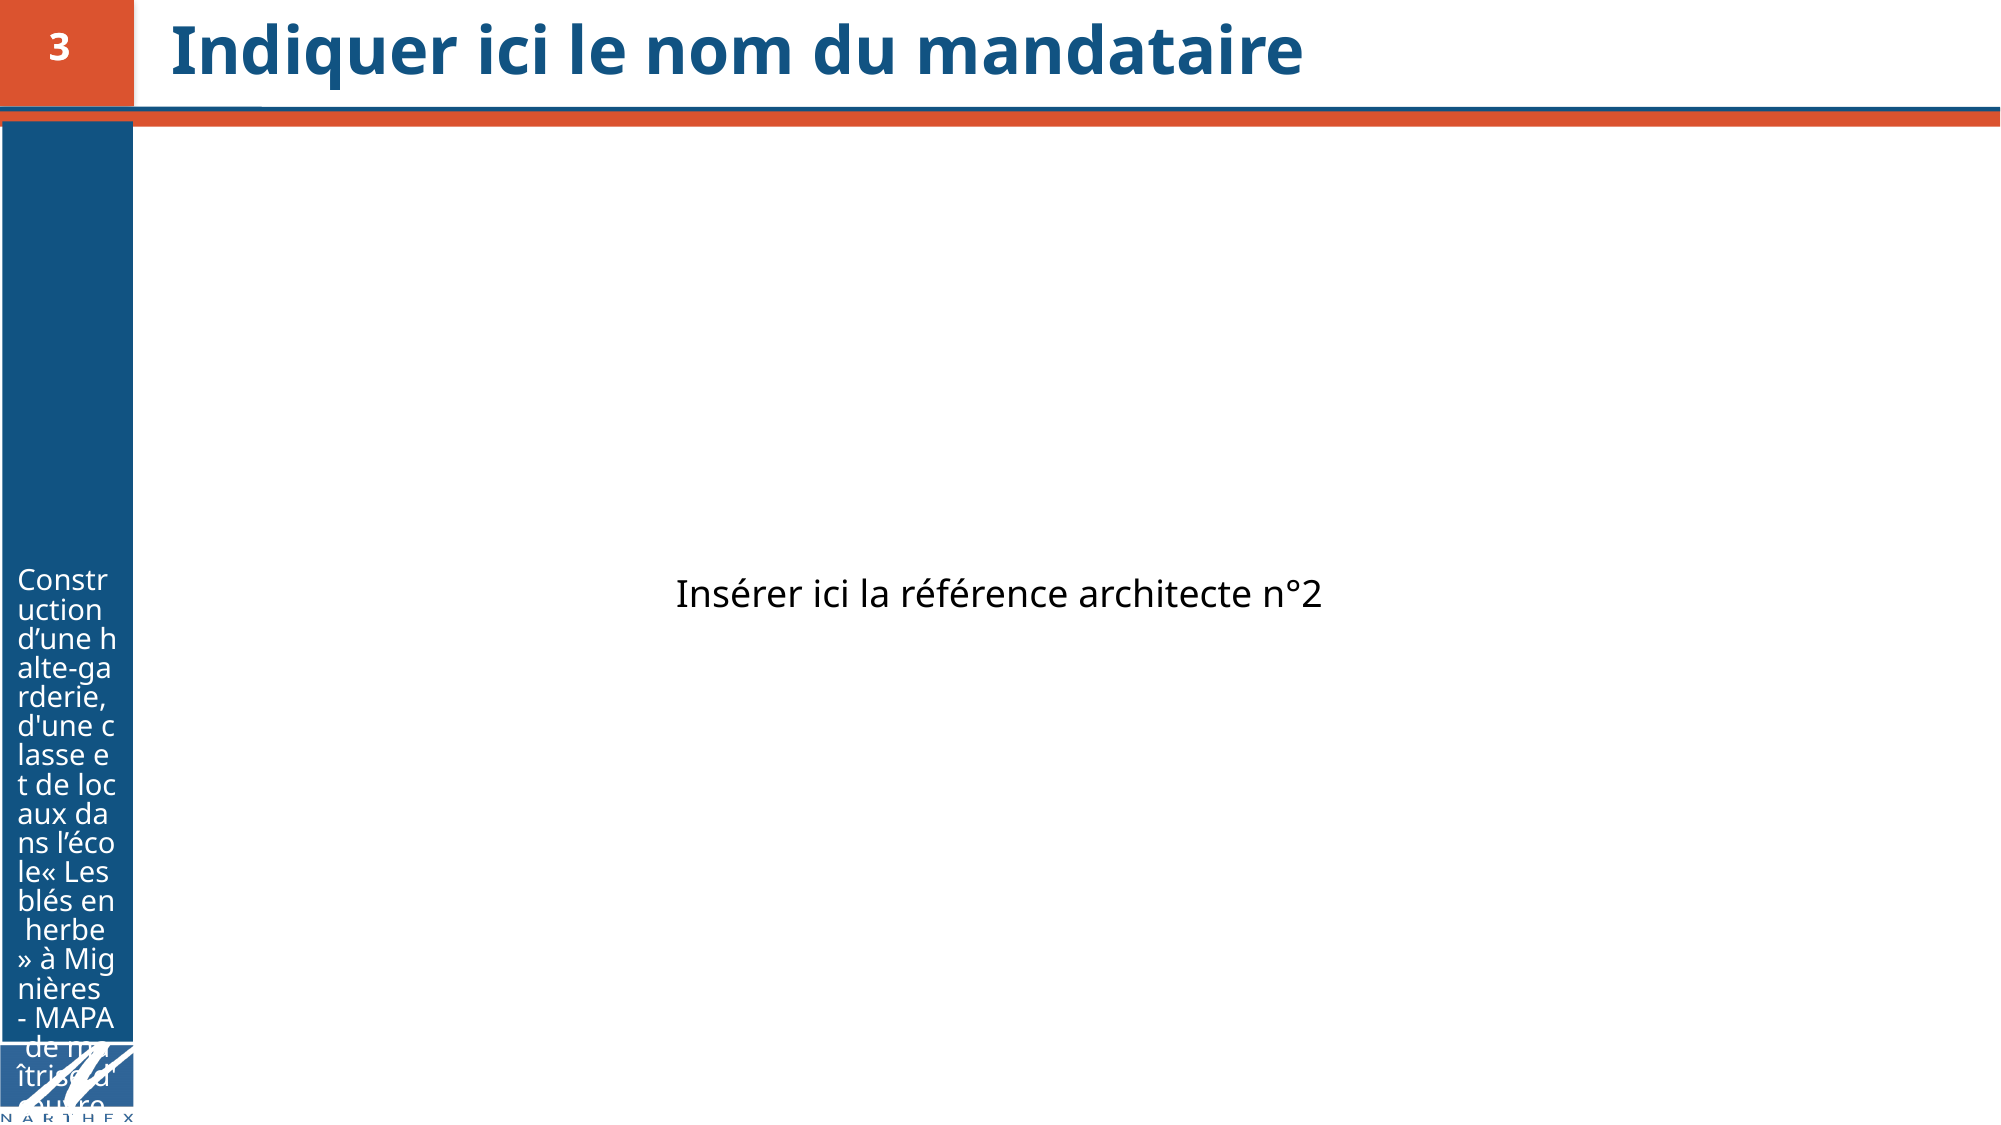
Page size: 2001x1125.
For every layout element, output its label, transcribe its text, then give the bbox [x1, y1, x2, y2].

text_box Insérer ici la référence architecte n°2 [661, 562, 1339, 623]
title Indiquer ici le nom du mandataire [156, 1, 1976, 105]
footer Construction d’une halte-garderie, d'une classe et de locaux dans l’école « Les blés en herbe » à Mignières - MAPA de maîtrise d'œuvre - janv. 2026 [2, 121, 133, 1042]
